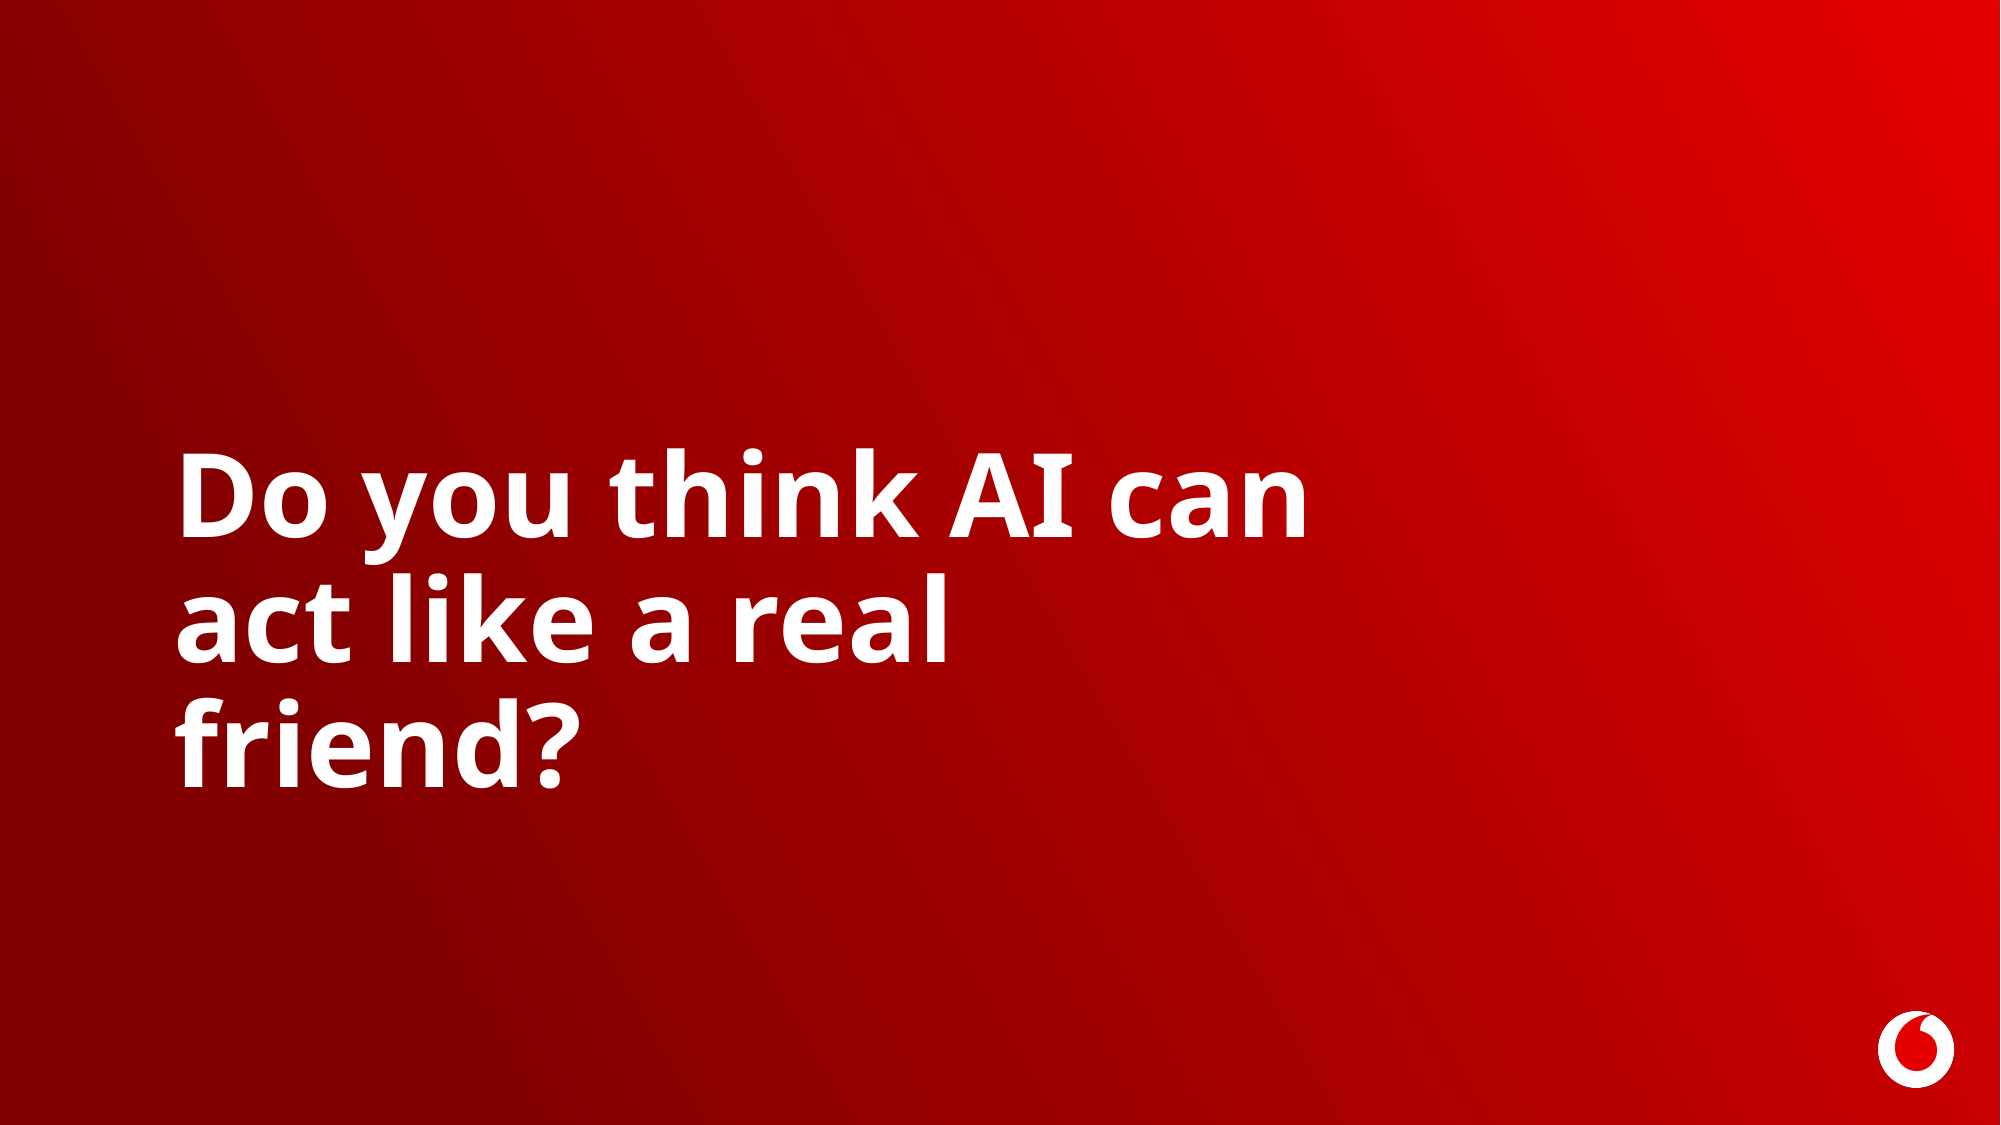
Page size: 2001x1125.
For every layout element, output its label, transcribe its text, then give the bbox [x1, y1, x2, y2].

text_box Do you think AI can act like a real friend? [173, 435, 1364, 759]
picture [1874, 1007, 1963, 1092]
